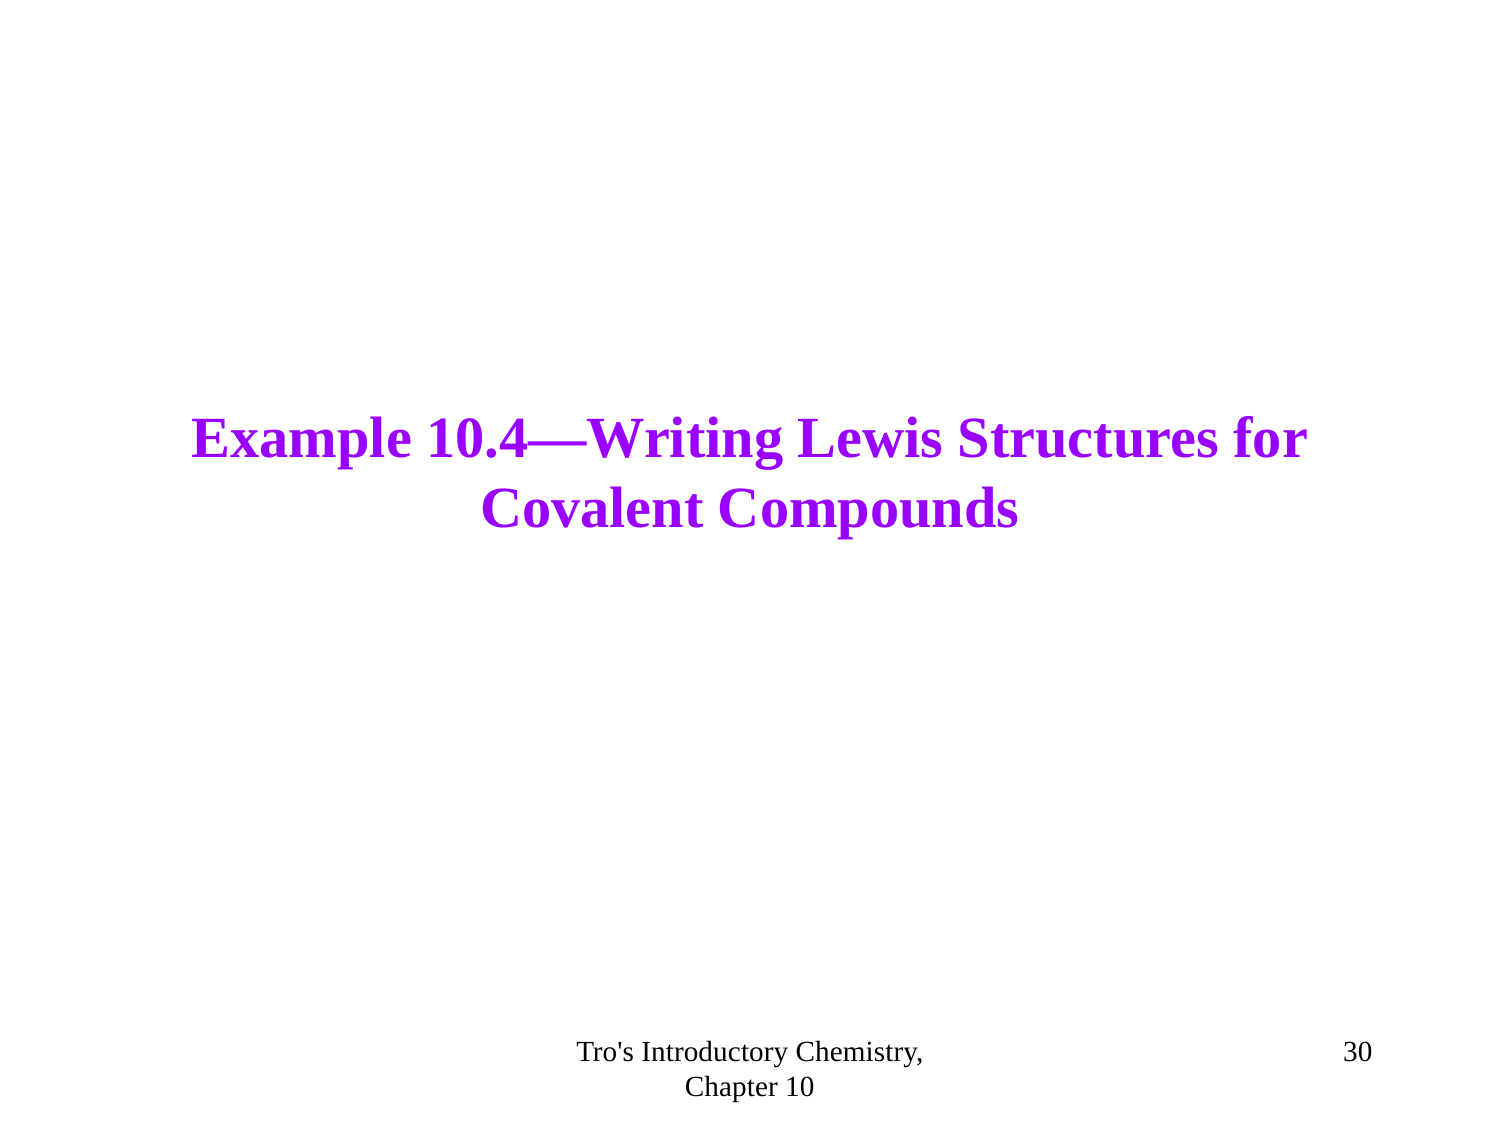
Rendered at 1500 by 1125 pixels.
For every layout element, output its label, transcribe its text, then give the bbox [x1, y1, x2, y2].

text_box <number> [1074, 1024, 1388, 1100]
text_box Example 10.4—Writing Lewis Structures for Covalent Compounds [112, 374, 1388, 563]
text_box Tro's Introductory Chemistry, Chapter 10 [549, 1024, 950, 1100]
